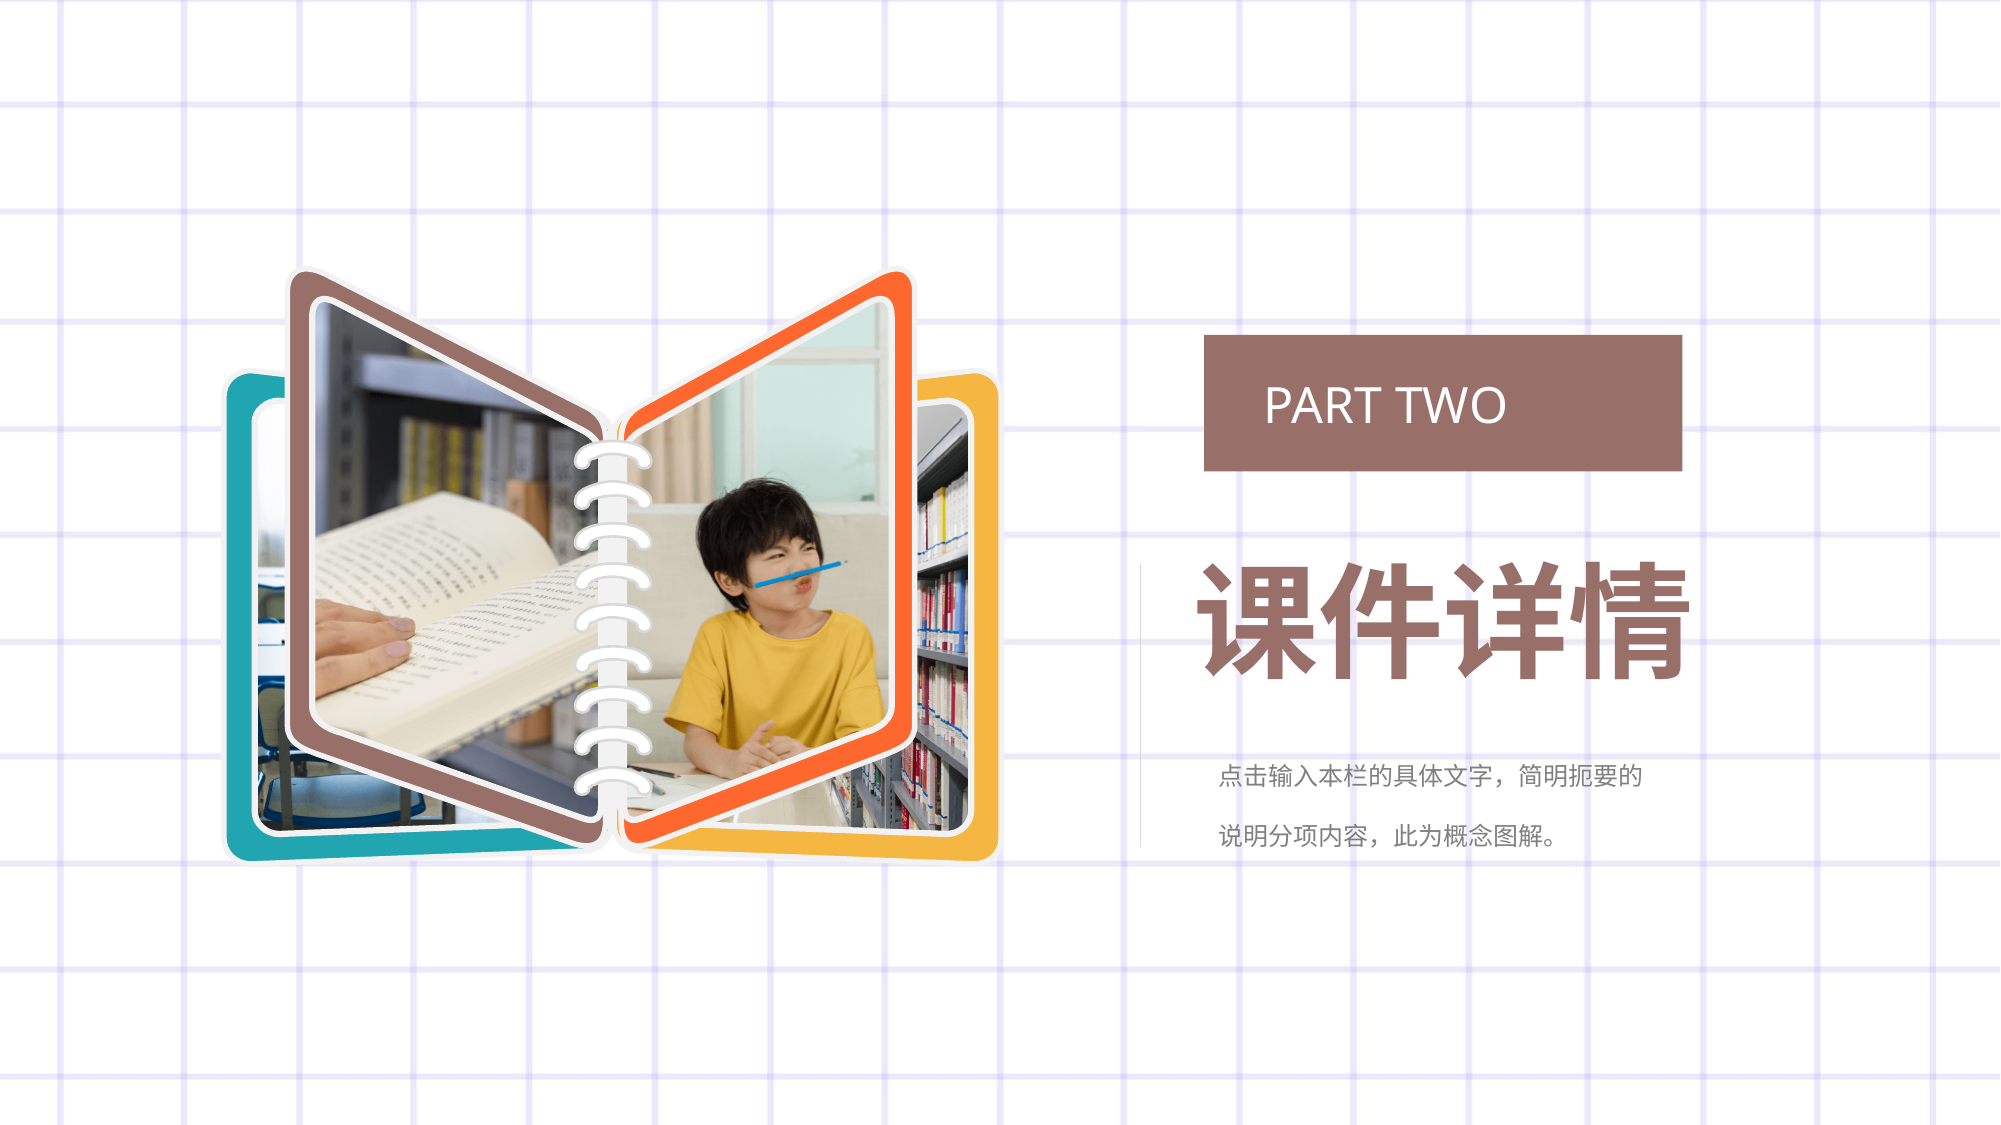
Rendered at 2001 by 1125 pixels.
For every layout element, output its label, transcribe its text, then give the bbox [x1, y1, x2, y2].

picture [0, 0, 2001, 1125]
text_box 点击输入本栏的具体文字，简明扼要的说明分项内容，此为概念图解。 [1204, 718, 1683, 864]
text_box 课件详情 [1178, 536, 1756, 702]
text_box PART TWO [1248, 361, 1620, 445]
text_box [223, 260, 1002, 865]
text_box [1203, 334, 1683, 472]
